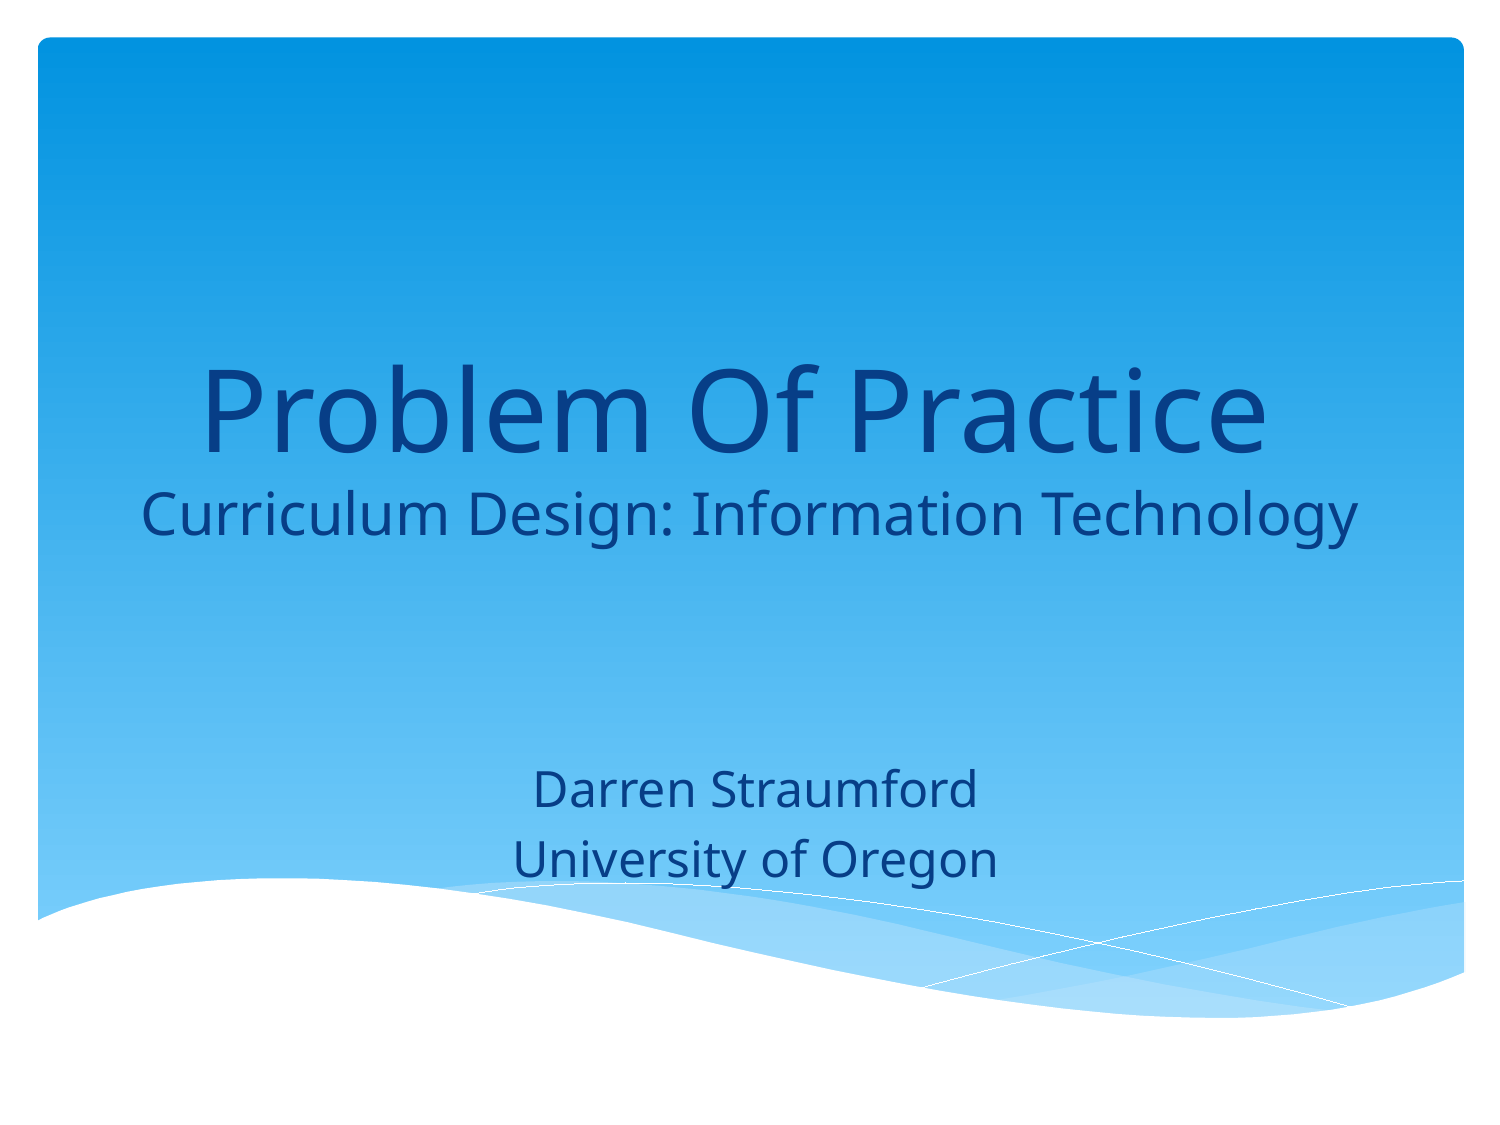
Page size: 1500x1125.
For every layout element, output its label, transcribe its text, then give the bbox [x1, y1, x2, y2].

subtitle Darren Straumford University of Oregon [237, 750, 1288, 1038]
title Problem Of Practice Curriculum Design: Information Technology [112, 262, 1388, 555]
